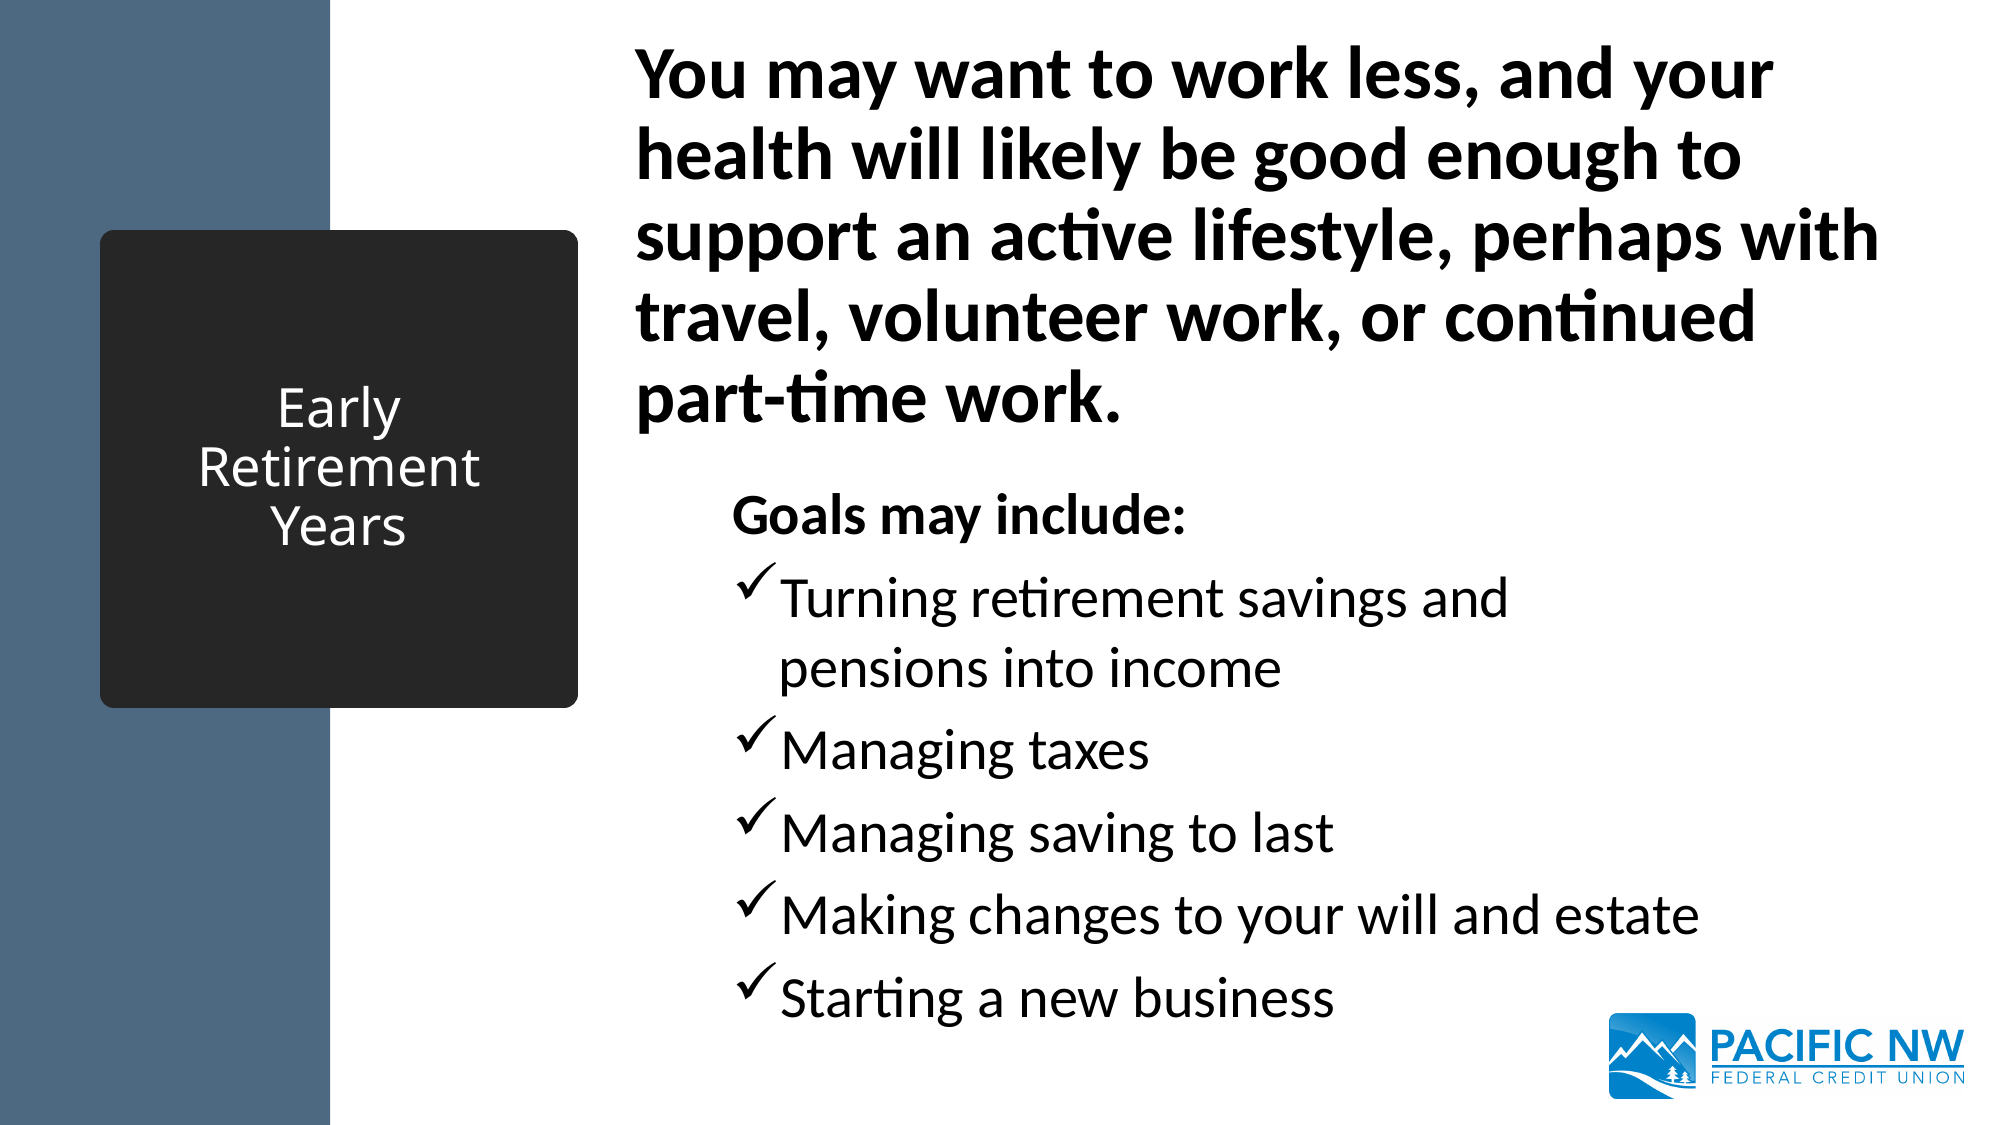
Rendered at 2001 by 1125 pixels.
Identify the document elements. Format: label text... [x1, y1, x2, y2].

title Early Retirement Years [113, 243, 564, 694]
text_box Goals may include: Turning retirement savings and pensions into income Managing taxes Managing saving to last Making changes to your will and estate Starting a new business [717, 468, 1743, 1037]
text_box [0, 0, 331, 1125]
text_box You may want to work less, and your health will likely be good enough to support an active lifestyle, perhaps with travel, volunteer work, or continued part-time work. [620, 26, 1918, 452]
picture [1609, 1013, 1964, 1099]
